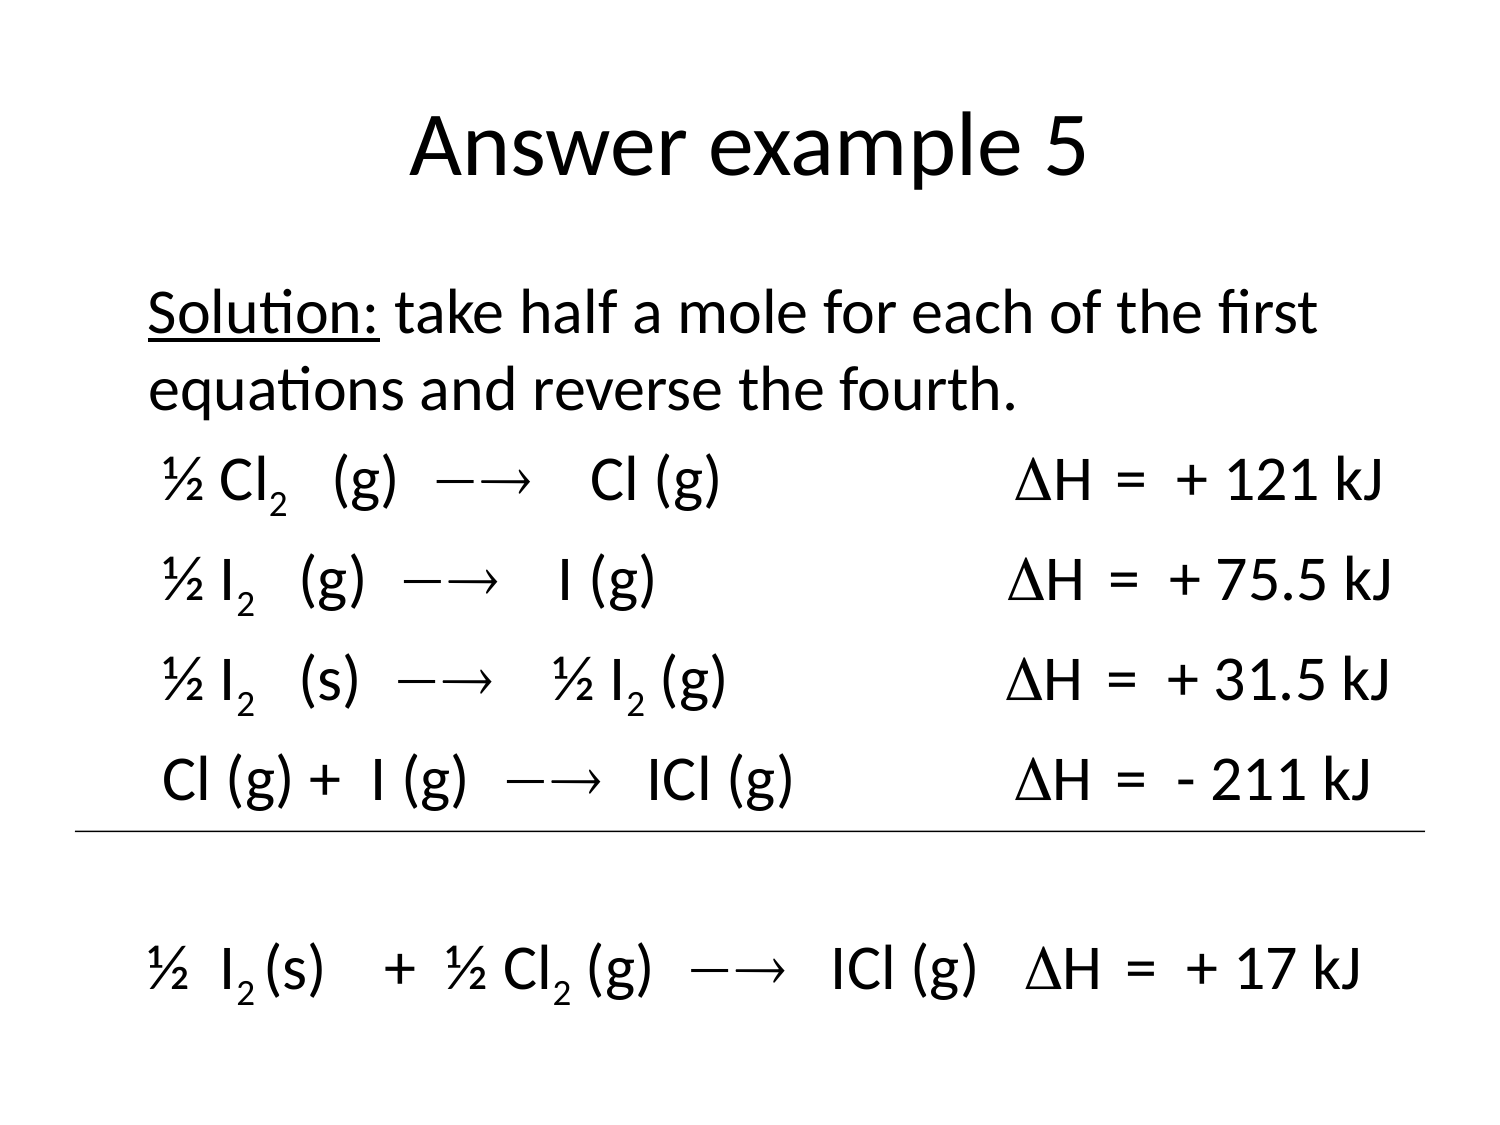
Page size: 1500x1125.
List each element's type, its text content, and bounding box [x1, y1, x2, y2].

title Answer example 5 [75, 45, 1425, 233]
list Solution: take half a mole for each of the first equations and reverse the fourth. ½ Cl2 (g)  Cl (g) H = + 121 kJ ½ I2 (g)  I (g) H = + 75.5 kJ ½ I2 (s)  ½ I2 (g) H = + 31.5 kJ Cl (g) + I (g)  ICl (g) H = - 211 kJ ½ I2 (s) + ½ Cl2 (g)  ICl (g) H = + 17 kJ [75, 262, 1425, 831]
list Solution: take half a mole for each of the first equations and reverse the fourth. ½ Cl2 (g)  Cl (g) H = + 121 kJ ½ I2 (g)  I (g) H = + 75.5 kJ ½ I2 (s)  ½ I2 (g) H = + 31.5 kJ Cl (g) + I (g)  ICl (g) H = - 211 kJ ½ I2 (s) + ½ Cl2 (g)  ICl (g) H = + 17 kJ [75, 832, 1425, 1055]
